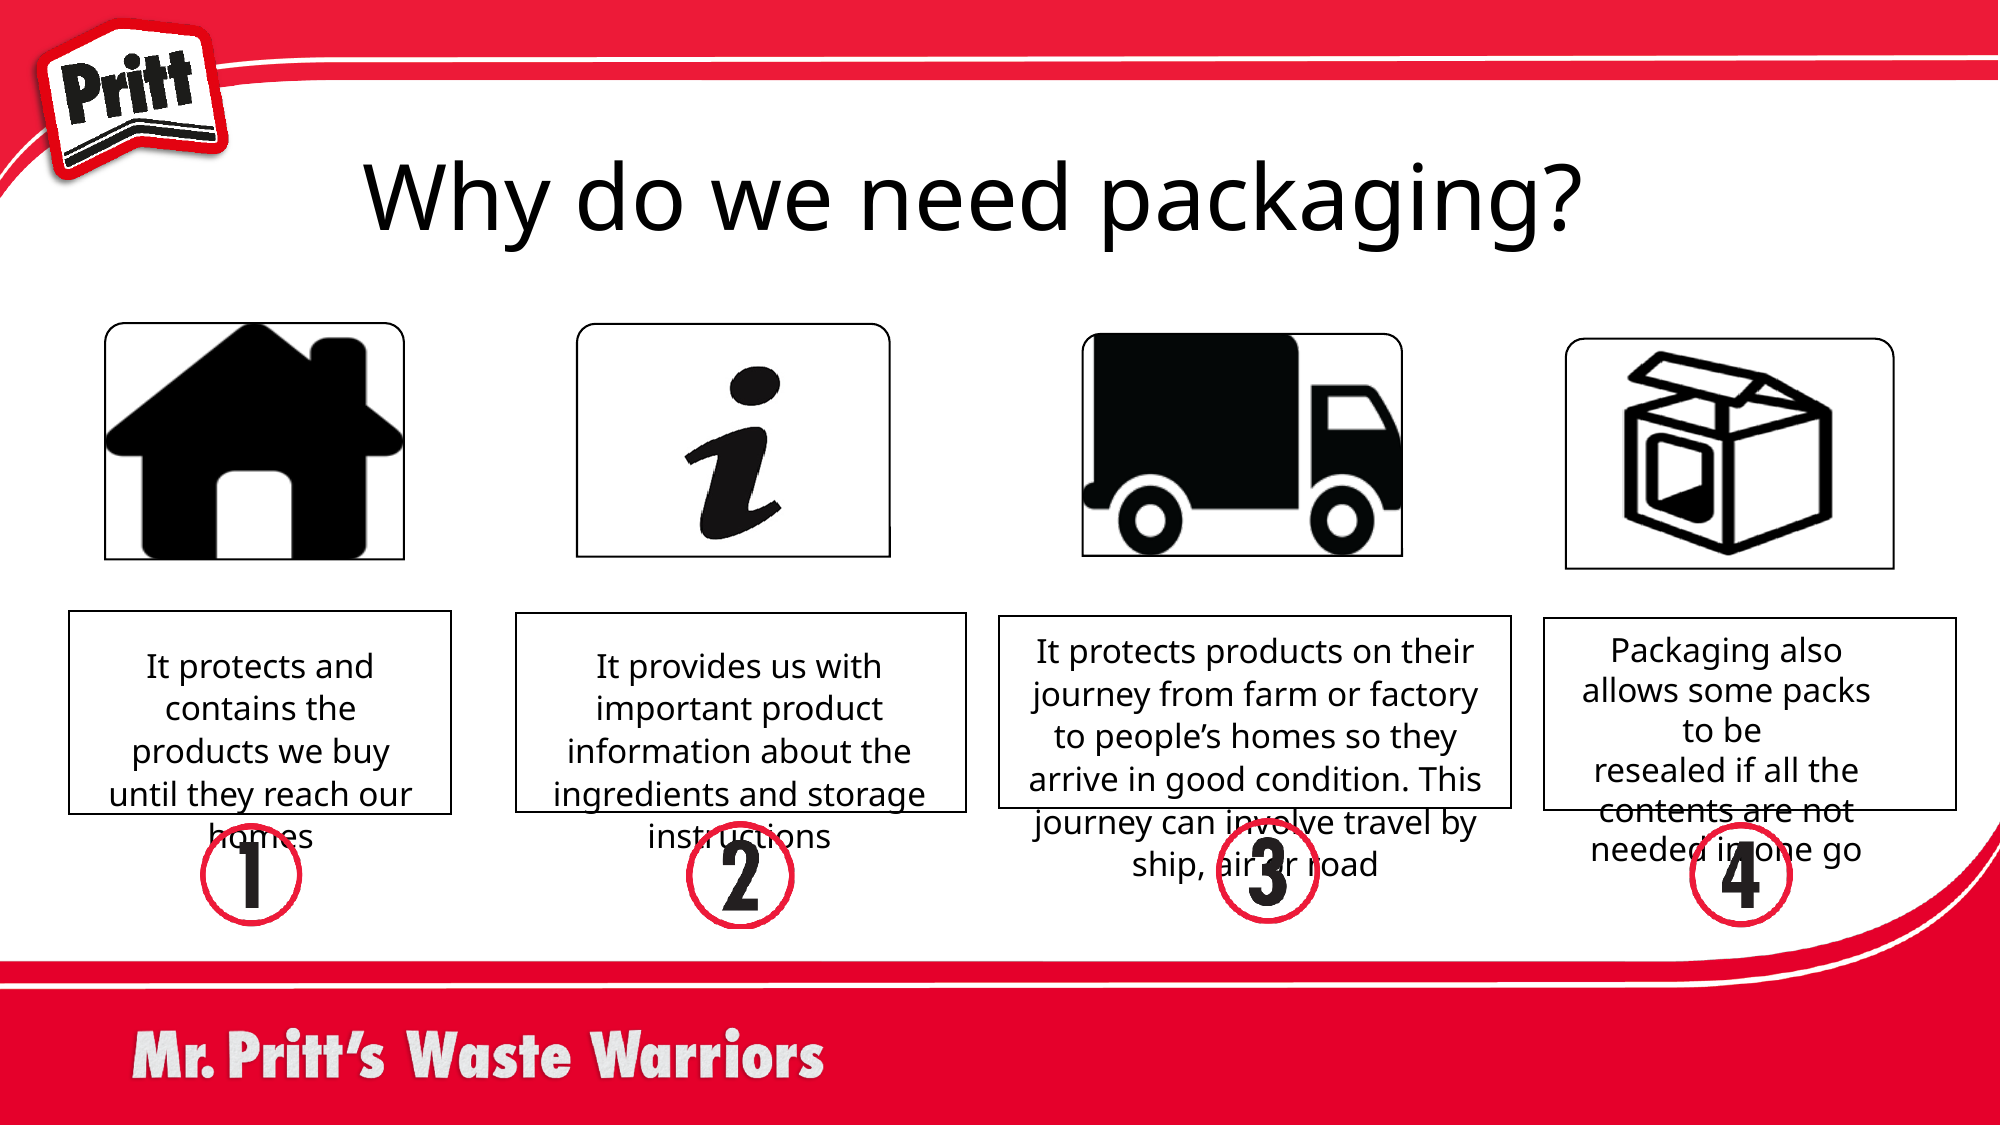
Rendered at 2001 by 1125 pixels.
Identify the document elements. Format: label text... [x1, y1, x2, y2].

text_box Why do we need packaging? [110, 203, 1836, 362]
text_box [998, 615, 1512, 809]
text_box It protects and contains the products we buy until they reach our homes [84, 634, 438, 821]
picture [0, 809, 2000, 1125]
text_box It protects products on their journey from farm or factory to people’s homes so they arrive in good condition. This journey can involve travel by ship, air or road [1006, 619, 1506, 821]
text_box [515, 612, 967, 813]
text_box [1543, 617, 1957, 811]
picture [0, 0, 1998, 203]
text_box [68, 610, 452, 815]
text_box [104, 327, 405, 561]
text_box It provides us with important product information about the ingredients and storage instructions [523, 634, 956, 821]
text_box [575, 362, 891, 558]
text_box Packaging also allows some packs to be resealed if all the contents are not needed in one go [1555, 621, 1898, 821]
text_box [1564, 337, 1895, 570]
text_box [1081, 362, 1404, 557]
